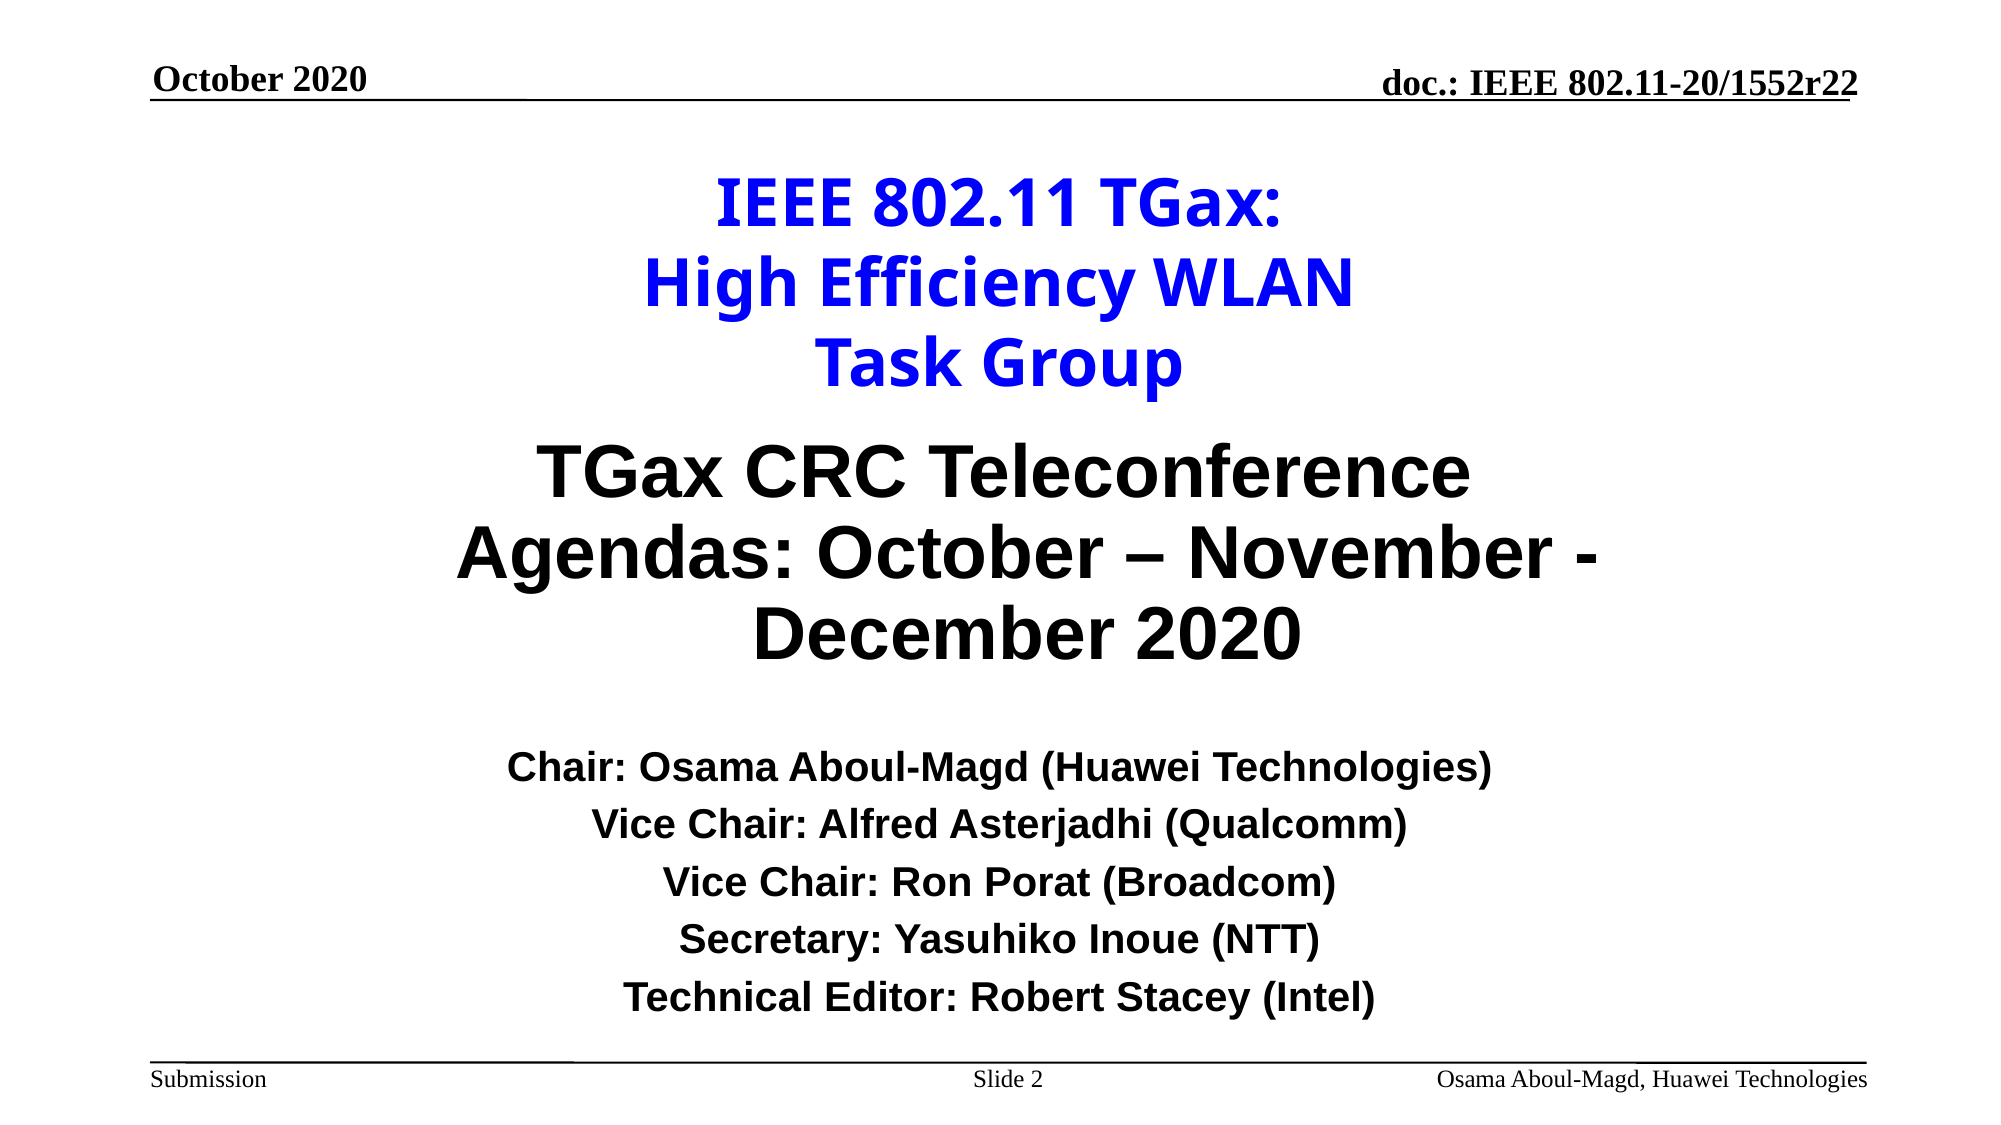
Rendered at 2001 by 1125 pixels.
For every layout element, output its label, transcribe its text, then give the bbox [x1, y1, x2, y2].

list TGax CRC Teleconference Agendas: October – November - December 2020 Chair: Osama Aboul-Magd (Huawei Technologies) Vice Chair: Alfred Asterjadhi (Qualcomm) Vice Chair: Ron Porat (Broadcom) Secretary: Yasuhiko Inoue (NTT) Technical Editor: Robert Stacey (Intel) [362, 424, 1638, 913]
slide_number Slide 2 [950, 1061, 1067, 1123]
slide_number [152, 54, 563, 100]
title IEEE 802.11 TGax: High Efficiency WLAN Task Group [149, 112, 1850, 288]
footer Osama Aboul-Magd, Huawei Technologies [1171, 1061, 1869, 1093]
